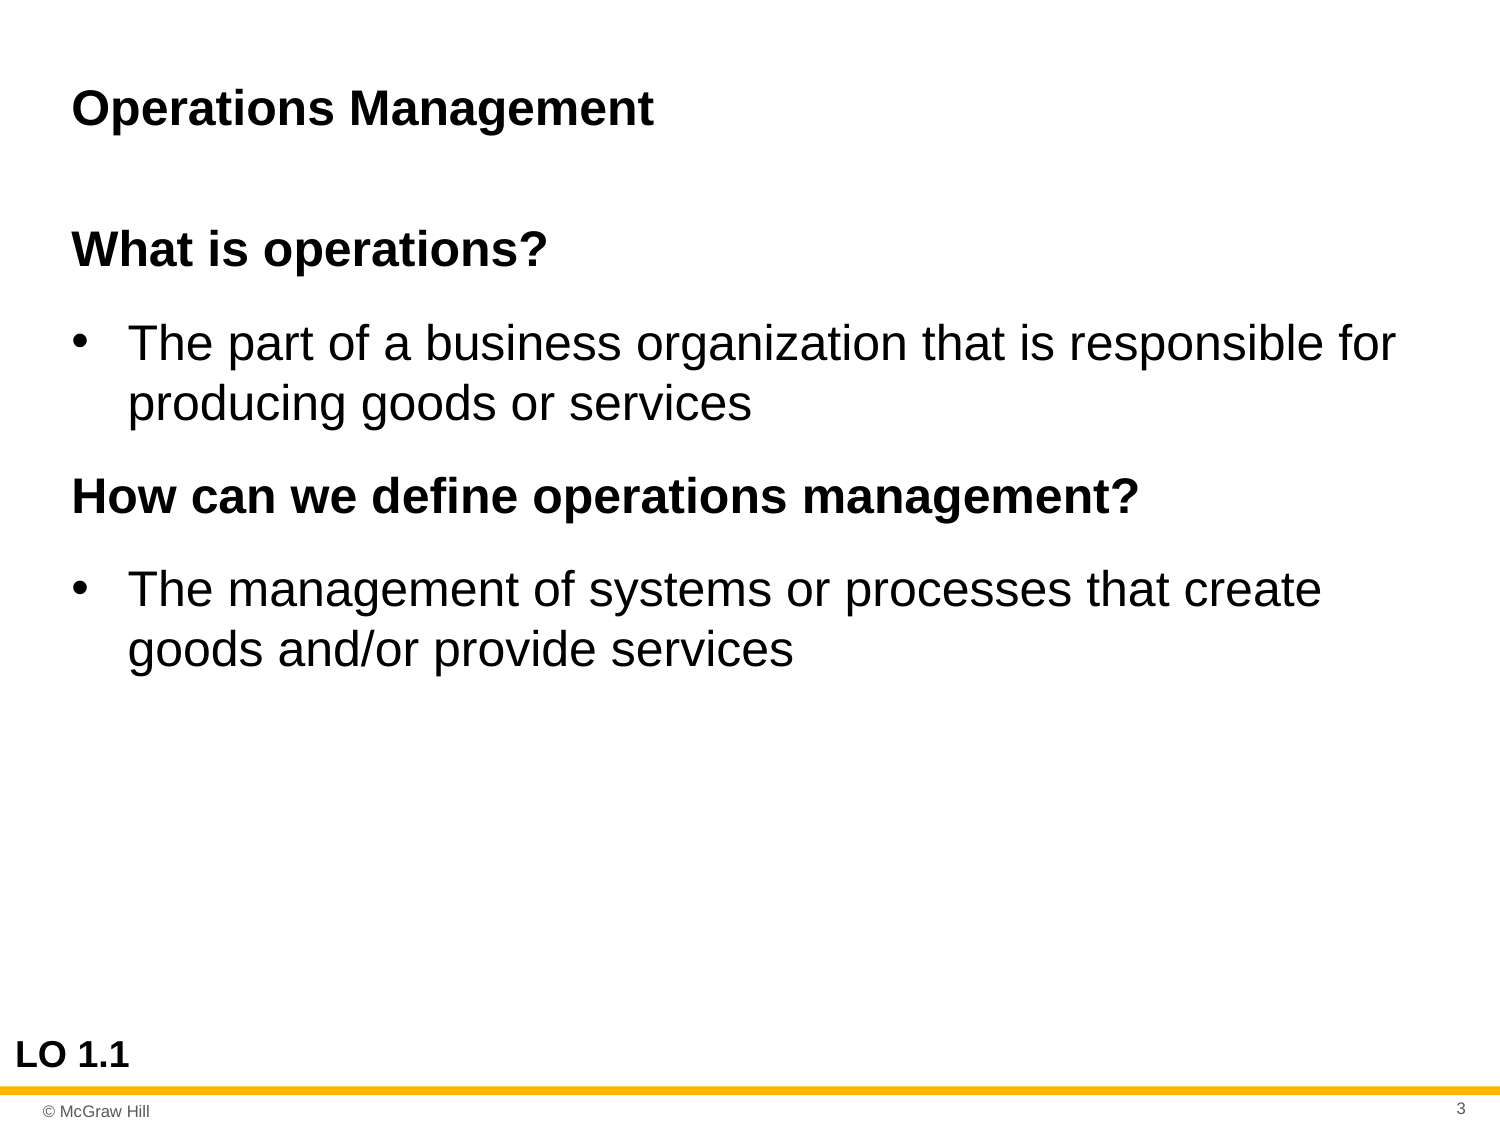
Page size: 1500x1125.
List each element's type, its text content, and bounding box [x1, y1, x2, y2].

list What is operations? The part of a business organization that is responsible for producing goods or services How can we define operations management? The management of systems or processes that create goods and/or provide services [56, 209, 1444, 979]
title Operations Management [56, 50, 1444, 162]
list LO 1.1 [0, 1022, 197, 1085]
